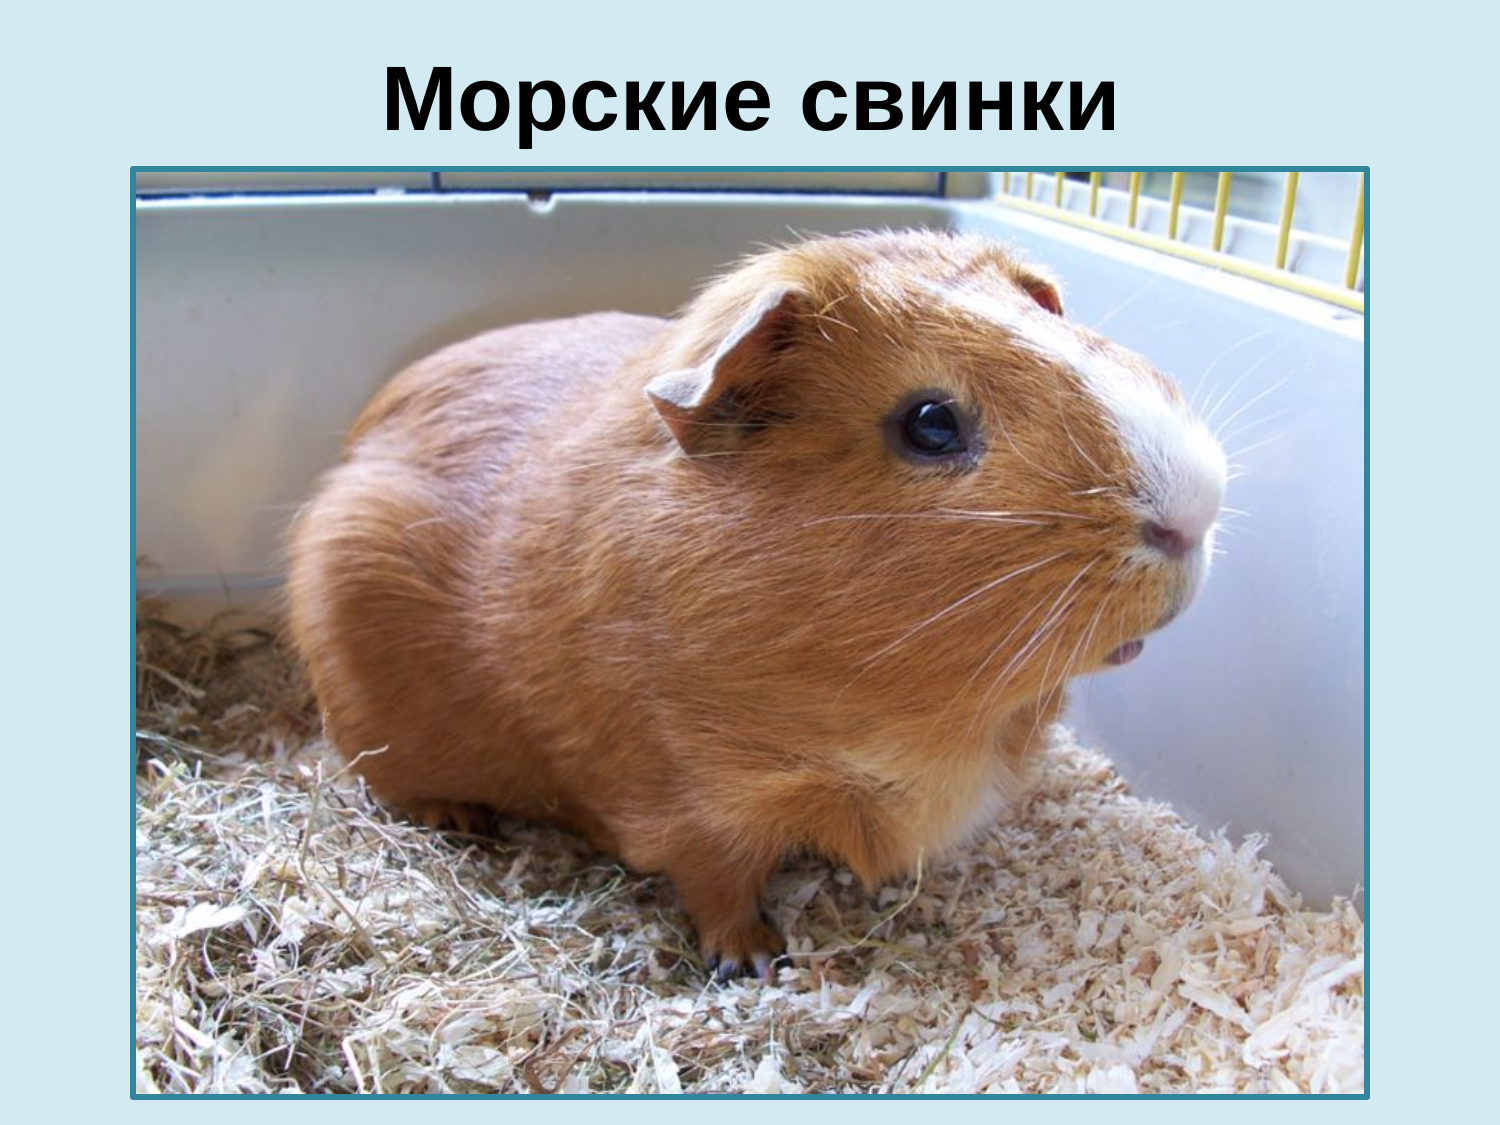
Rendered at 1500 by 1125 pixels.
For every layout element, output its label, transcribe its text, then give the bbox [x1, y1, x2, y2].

picture [135, 171, 1365, 1094]
title Морские свинки [76, 0, 1427, 188]
